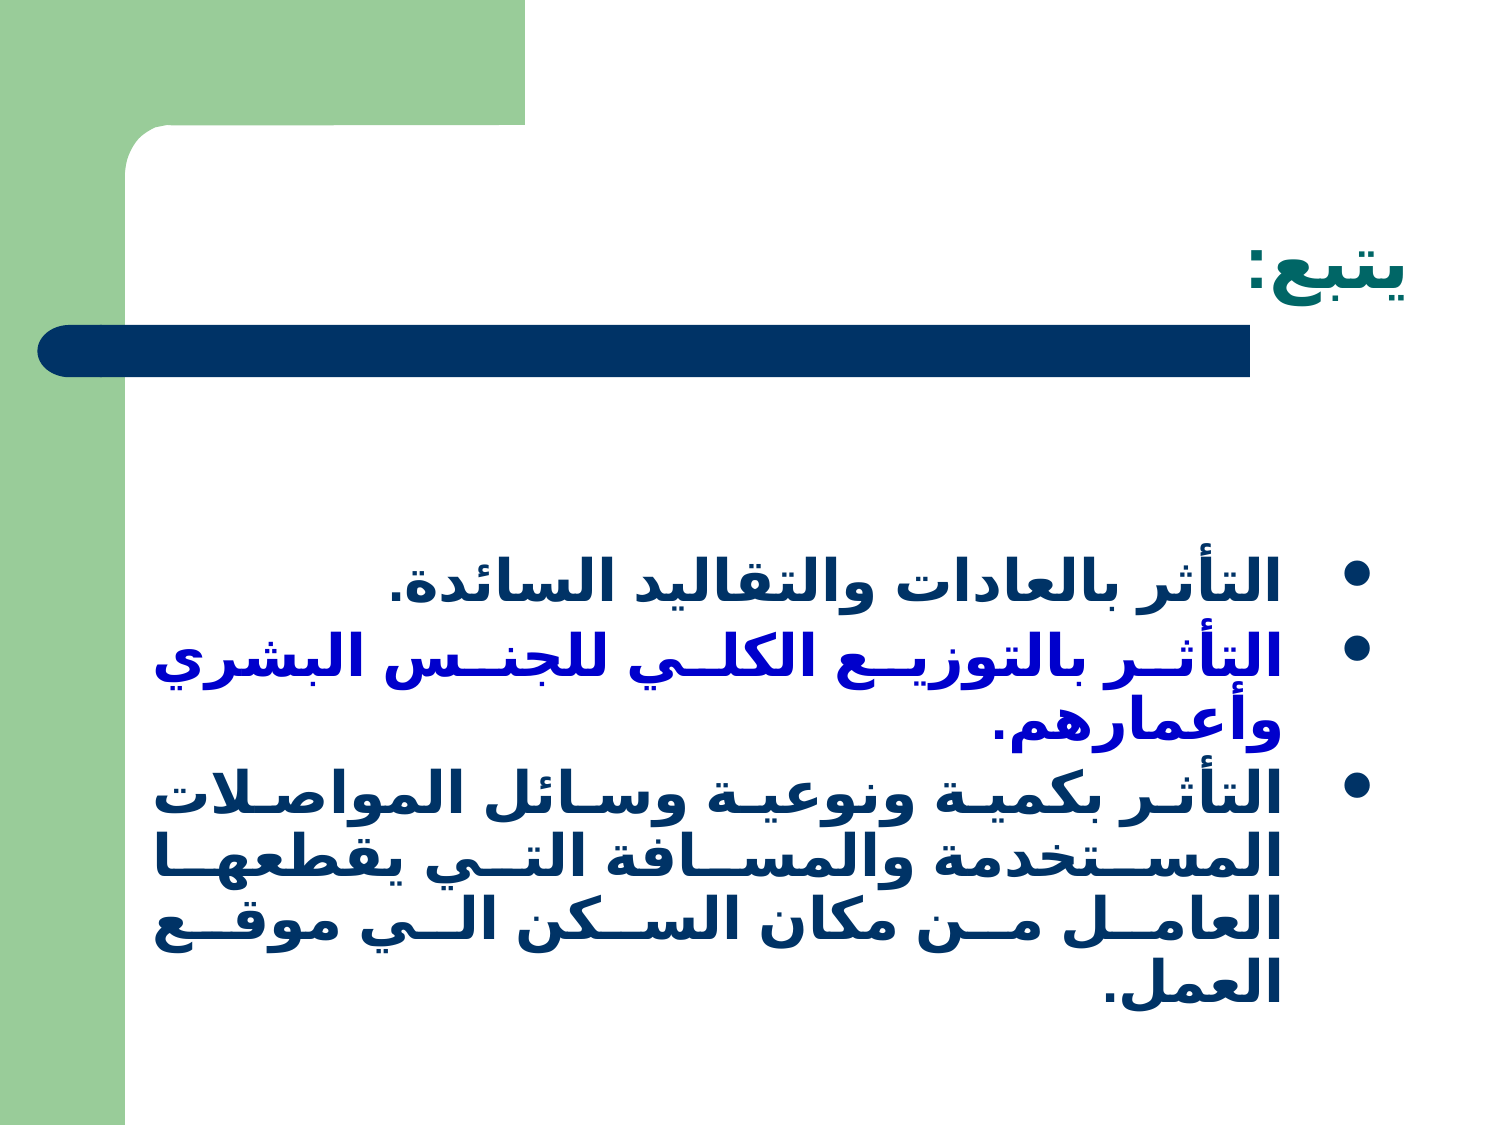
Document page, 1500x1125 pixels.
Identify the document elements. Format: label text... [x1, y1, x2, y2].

list التأثر بالعادات والتقاليد السائدة. التأثر بالتوزيع الكلي للجنس البشري وأعمارهم. التأثر بكمية ونوعية وسائل المواصلات المستخدمة والمسافة التي يقطعها العامل من مكان السكن الي موقع العمل. [137, 387, 1400, 999]
title يتبع: [125, 125, 1425, 313]
